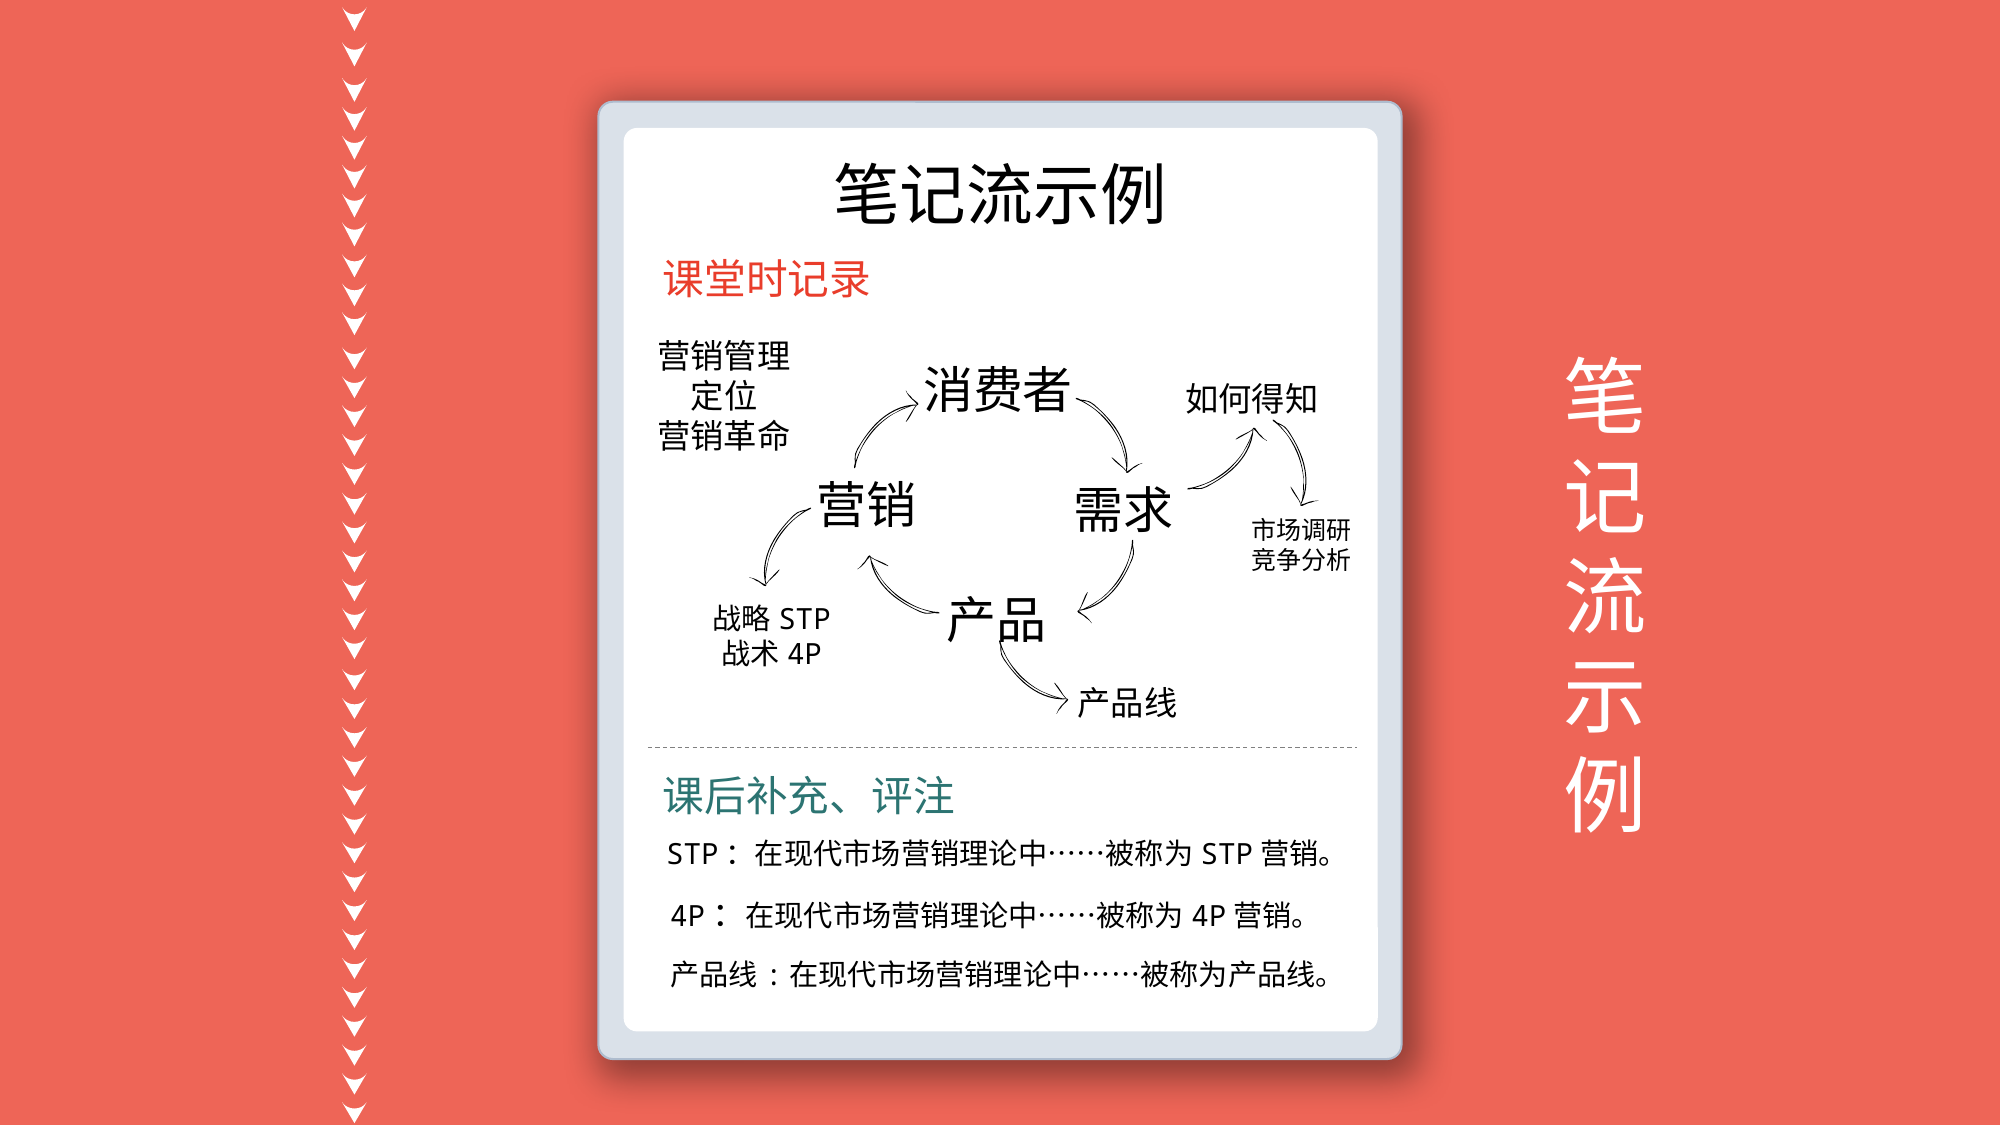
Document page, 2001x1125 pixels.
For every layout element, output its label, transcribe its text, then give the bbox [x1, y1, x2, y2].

text_box [340, 985, 369, 1010]
text_box [340, 311, 369, 338]
text_box [340, 928, 369, 953]
text_box [340, 1101, 369, 1125]
text_box [597, 100, 1403, 1061]
text_box [622, 426, 1379, 1033]
text_box 产品线 [1062, 674, 1308, 730]
text_box [340, 870, 369, 895]
text_box [622, 126, 1379, 471]
text_box [340, 192, 369, 220]
text_box [340, 433, 369, 459]
text_box 笔记流示例 [1549, 336, 1611, 851]
text_box 营销管理 定位 营销革命 [589, 328, 859, 503]
text_box [340, 957, 369, 981]
text_box STP：在现代市场营销理论中……被称为STP营销。 [651, 828, 1388, 878]
text_box [340, 754, 369, 779]
text_box [340, 783, 369, 808]
text_box [340, 282, 369, 309]
text_box [340, 812, 369, 837]
text_box 市场调研 竞争分析 [1236, 507, 1368, 582]
text_box [340, 899, 369, 924]
text_box [340, 346, 369, 372]
text_box [340, 163, 369, 191]
text_box [340, 462, 369, 488]
text_box [340, 1043, 369, 1068]
text_box [340, 41, 369, 69]
text_box 营销 [802, 465, 944, 541]
text_box [340, 841, 369, 866]
text_box [340, 607, 369, 633]
text_box [340, 491, 369, 517]
text_box [340, 404, 369, 430]
text_box [340, 375, 369, 401]
text_box [340, 578, 369, 604]
picture [992, 646, 1072, 709]
text_box [340, 549, 369, 575]
text_box 课后补充、评注 [647, 761, 977, 827]
text_box [340, 697, 369, 722]
text_box [340, 1014, 369, 1039]
picture [1188, 429, 1335, 496]
text_box [340, 134, 369, 162]
text_box 需求 [1058, 471, 1201, 546]
picture [844, 397, 924, 460]
text_box [340, 1072, 369, 1097]
text_box 笔记流示例 [816, 145, 1184, 241]
picture [740, 515, 821, 578]
text_box [340, 520, 369, 546]
text_box 如何得知 [1170, 371, 1379, 426]
text_box 战略STP 战术4P [698, 592, 846, 678]
text_box [340, 221, 369, 249]
text_box [340, 726, 369, 750]
text_box 产品 [931, 581, 1074, 656]
text_box [340, 106, 369, 133]
picture [1068, 551, 1148, 614]
picture [857, 555, 937, 619]
picture [1069, 403, 1149, 466]
text_box [340, 668, 369, 693]
text_box 课堂时记录 [647, 245, 900, 311]
text_box [340, 253, 369, 280]
text_box [340, 636, 369, 662]
text_box [340, 77, 369, 105]
text_box 4P：在现代市场营销理论中……被称为4P营销。 [655, 886, 1378, 941]
text_box 产品线:在现代市场营销理论中……被称为产品线。 [655, 949, 1368, 999]
text_box 消费者 [908, 350, 1110, 426]
text_box [340, 6, 369, 34]
